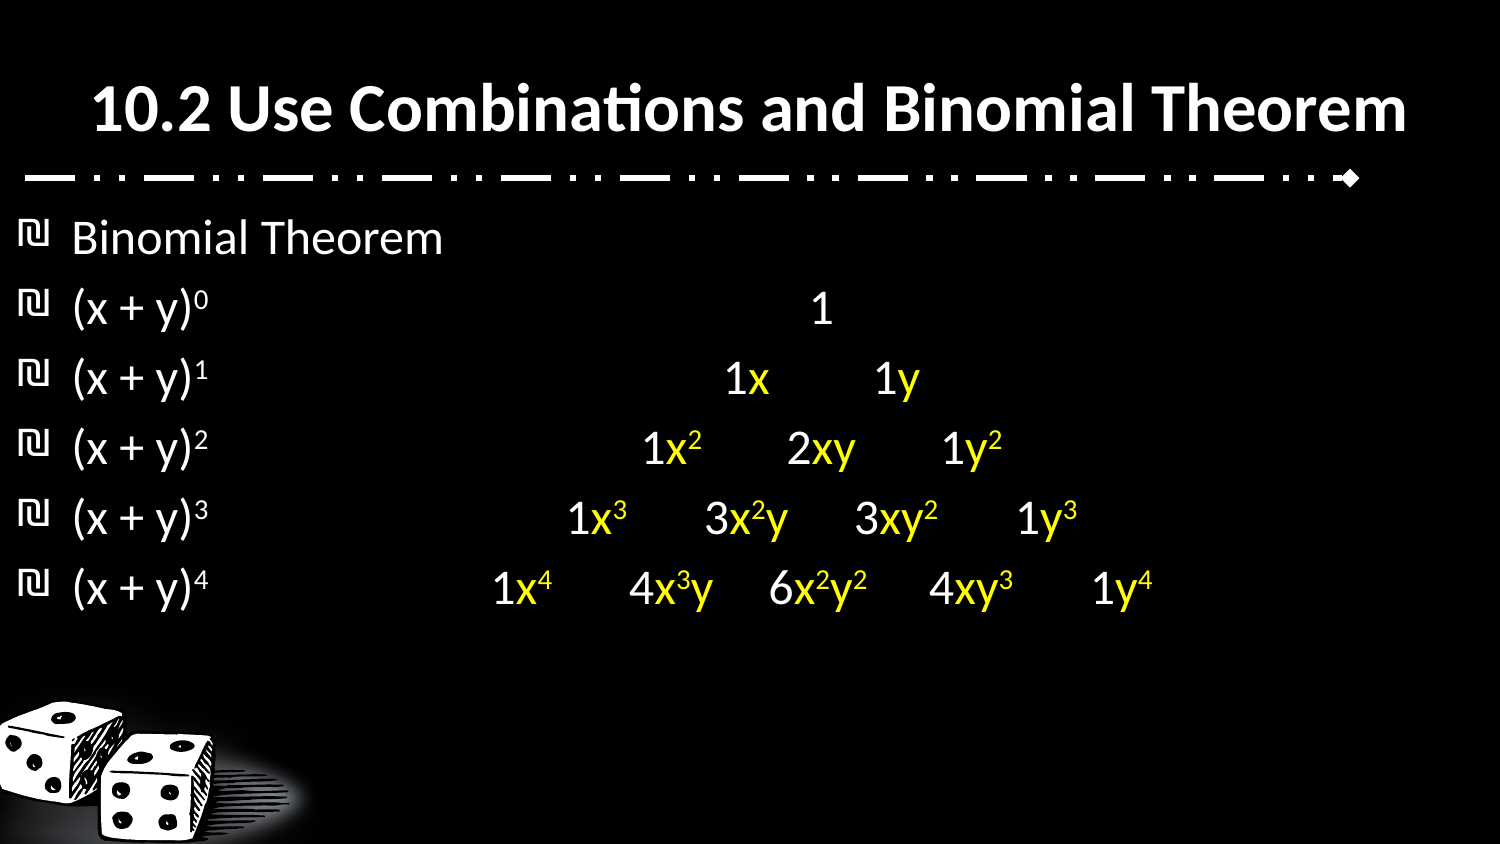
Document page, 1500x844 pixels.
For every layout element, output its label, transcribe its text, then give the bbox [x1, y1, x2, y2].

list Binomial Theorem (x + y)0 1 (x + y)1 1x 1y (x + y)2 1x2 2xy 1y2 (x + y)3 1x3 3x2y 3xy2 1y3 (x + y)4 1x4 4x3y 6x2y2 4xy3 1y4 [0, 196, 1500, 754]
title 10.2 Use Combinations and Binomial Theorem [0, 33, 1500, 175]
